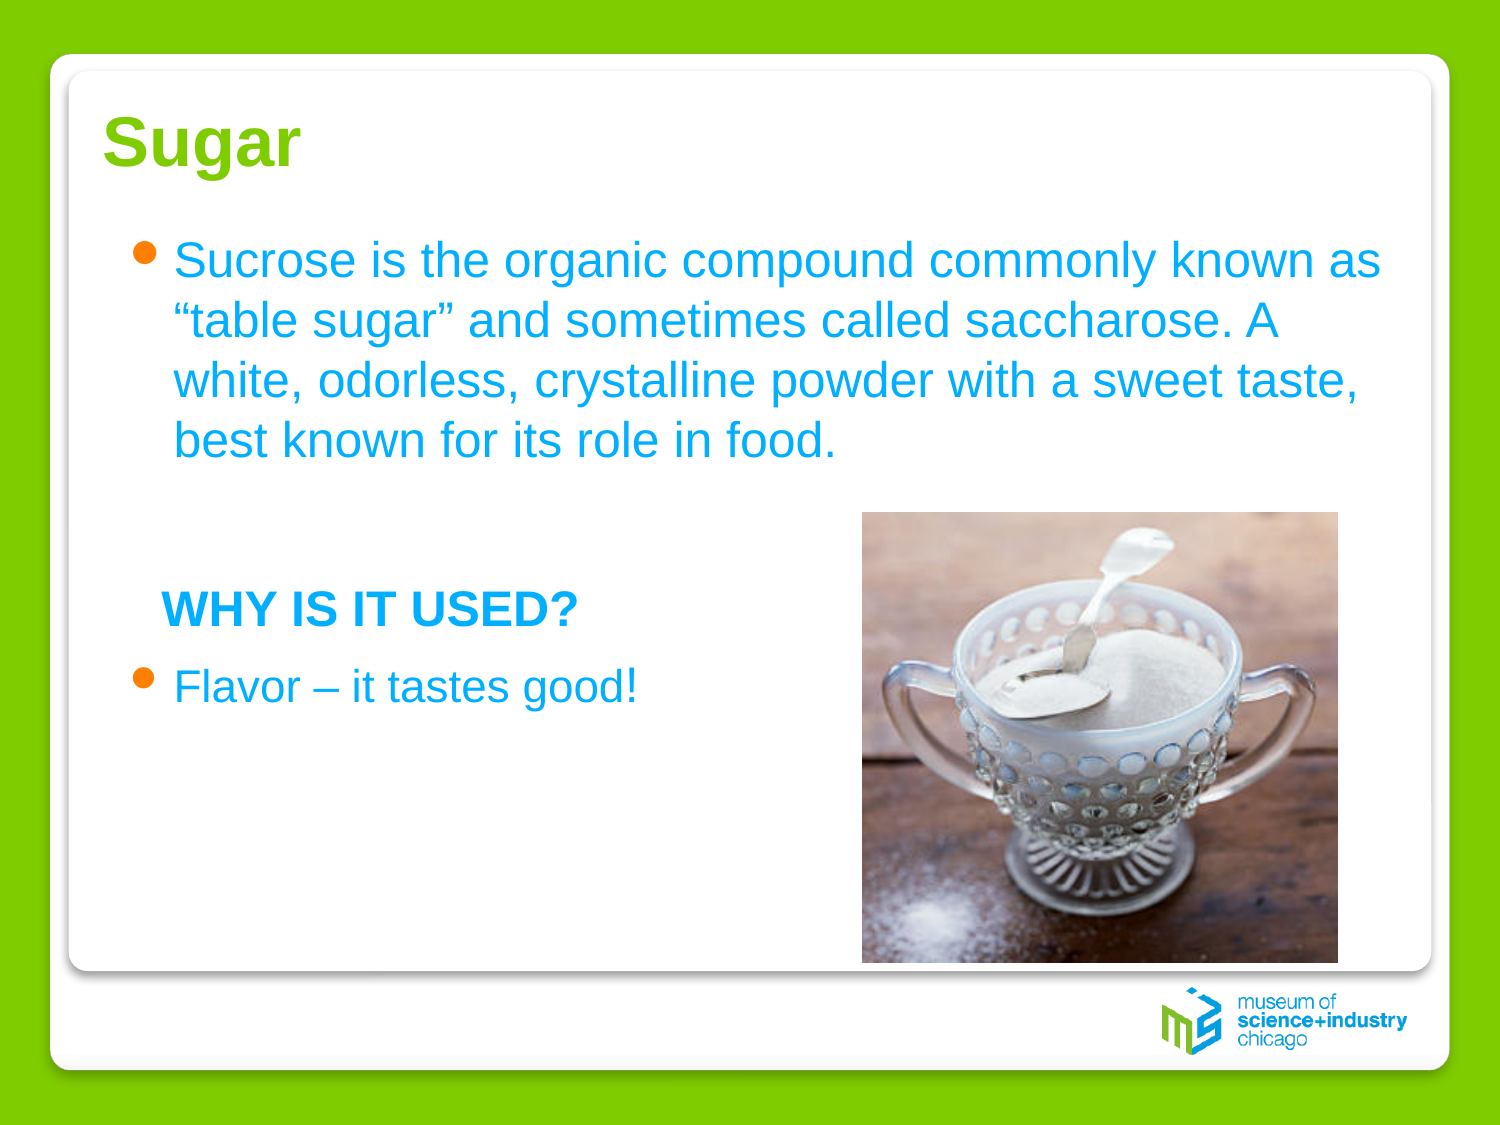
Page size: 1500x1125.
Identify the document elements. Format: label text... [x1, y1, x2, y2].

title Sugar [87, 87, 1430, 188]
picture [862, 512, 1338, 963]
list Flavor – it tastes good! [99, 637, 750, 863]
list Sucrose is the organic compound commonly known as “table sugar” and sometimes called saccharose. A white, odorless, crystalline powder with a sweet taste, best known for its role in food. [99, 212, 1401, 425]
list WHY IS IT USED? [137, 537, 663, 668]
picture [1162, 987, 1407, 1055]
